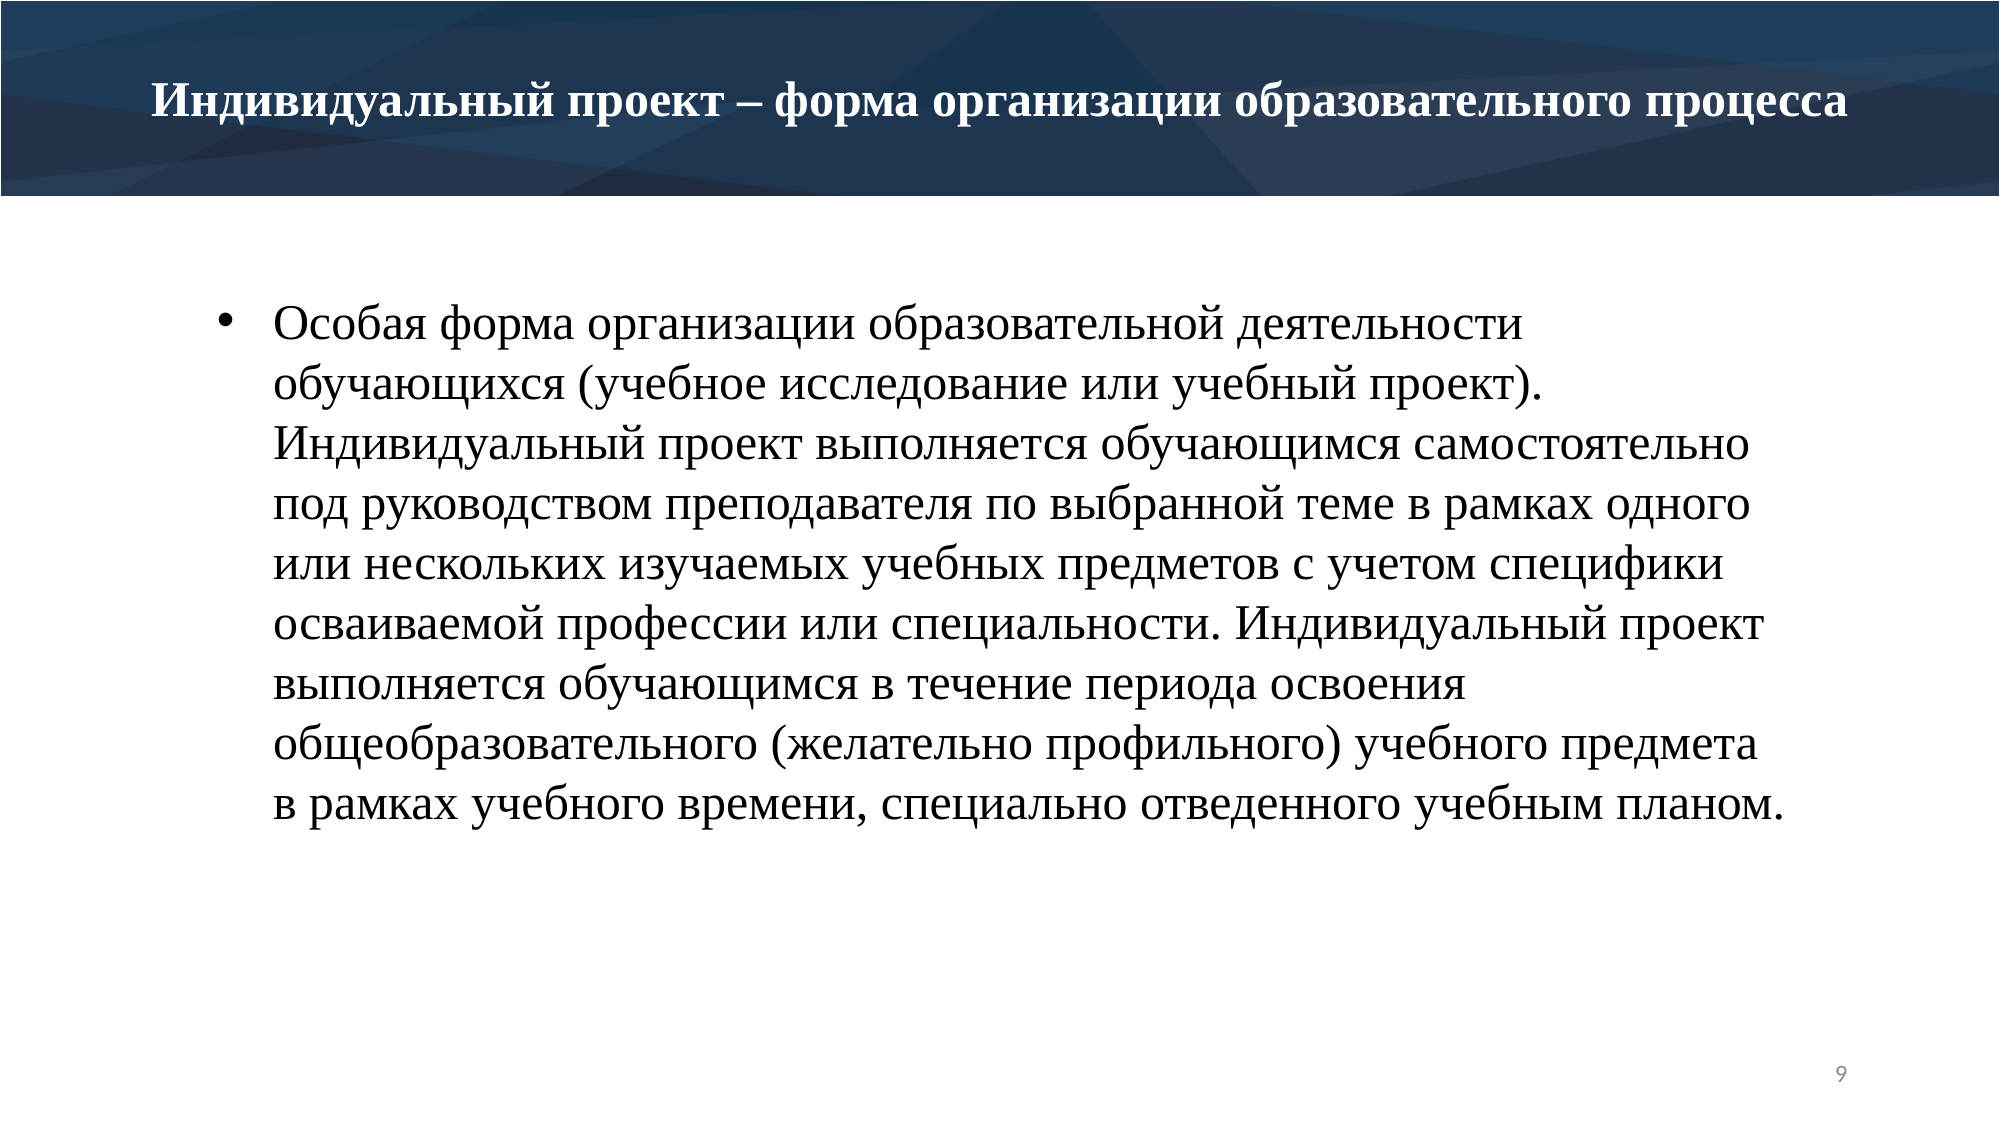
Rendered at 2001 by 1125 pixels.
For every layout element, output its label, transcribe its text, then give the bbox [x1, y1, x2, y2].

picture [0, 0, 2000, 199]
slide_number 9 [1412, 1042, 1863, 1103]
text_box Особая форма организации образовательной деятельности обучающихся (учебное исследование или учебный проект). Индивидуальный проект выполняется обучающимся самостоятельно под руководством преподавателя по выбранной теме в рамках одного или нескольких изучаемых учебных предметов с учетом специфики осваиваемой профессии или специальности. Индивидуальный проект выполняется обучающимся в течение периода освоения общеобразовательного (желательно профильного) учебного предмета в рамках учебного времени, специально отведенного учебным планом. [202, 282, 1804, 837]
